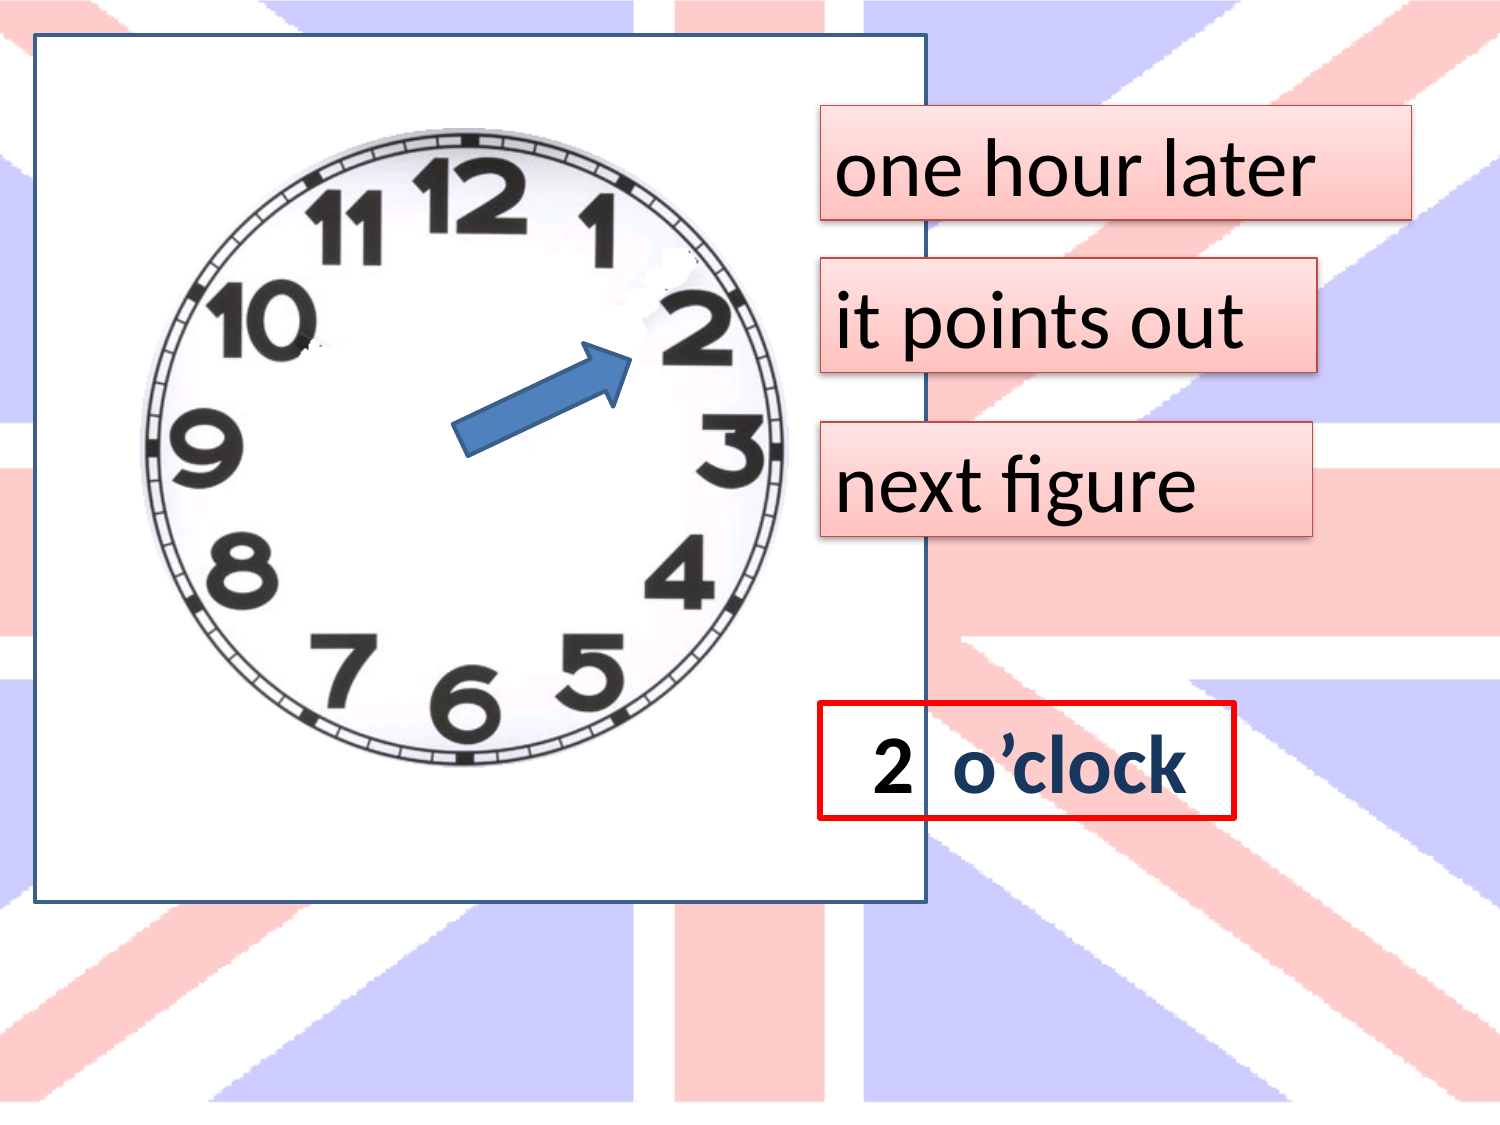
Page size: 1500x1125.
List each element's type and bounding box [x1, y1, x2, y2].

text_box [34, 34, 926, 903]
picture [0, 0, 1500, 1125]
